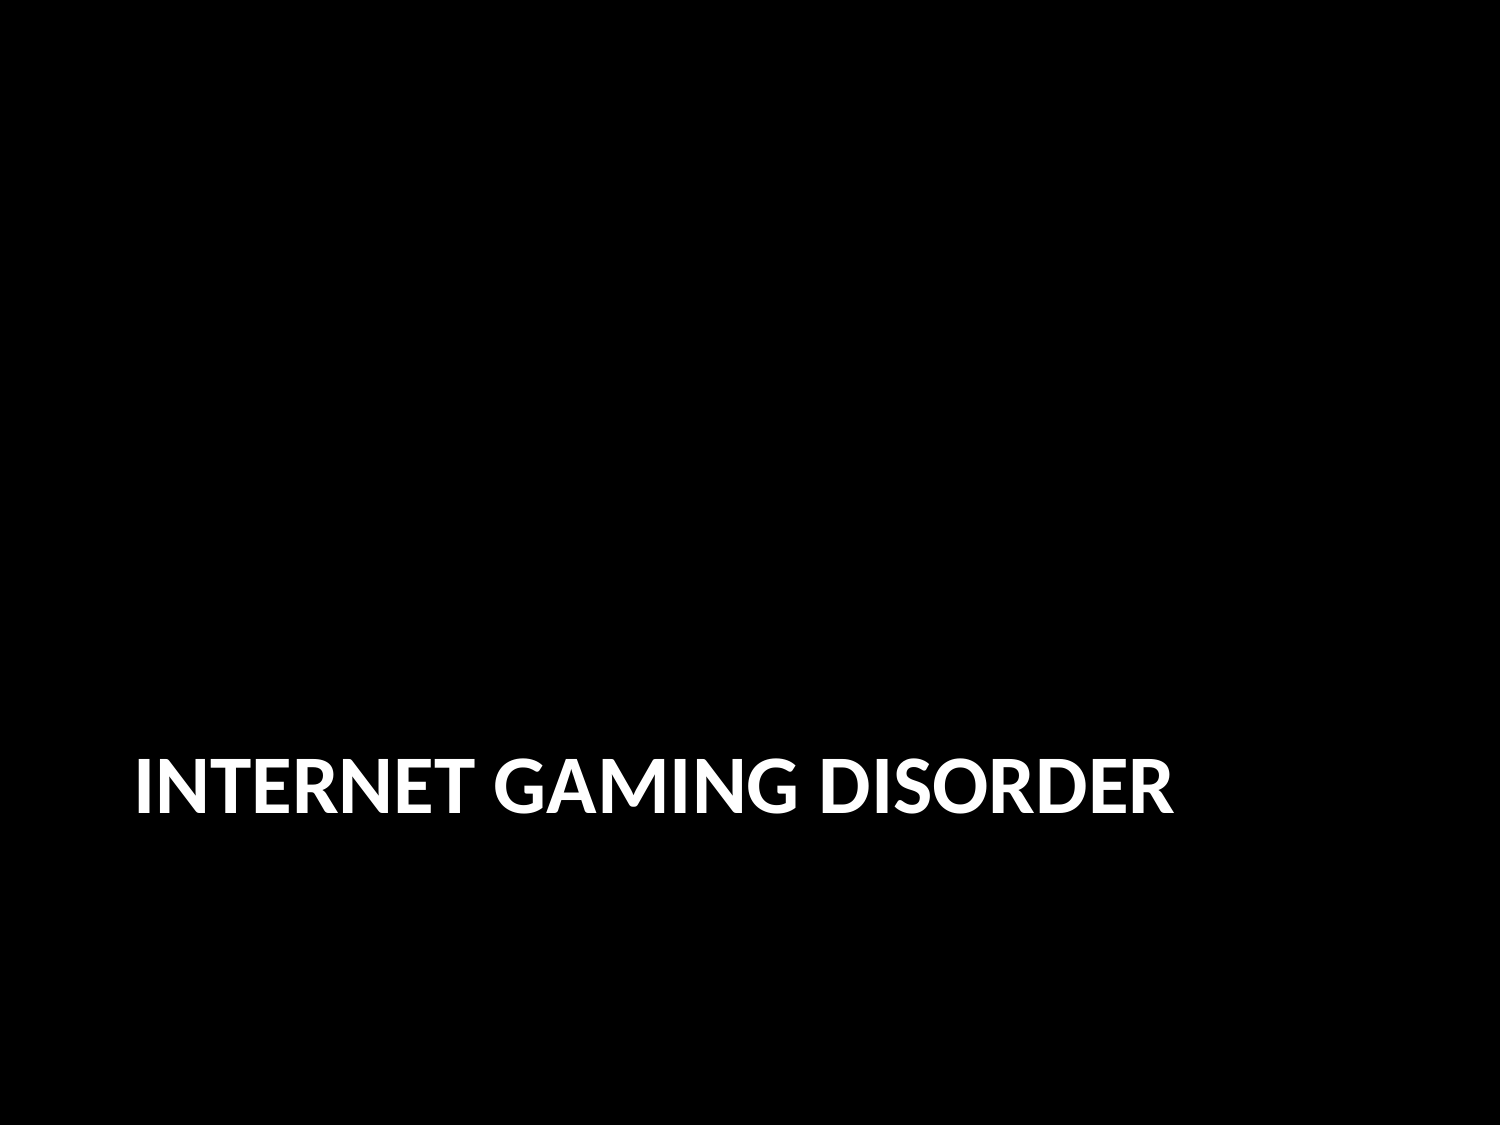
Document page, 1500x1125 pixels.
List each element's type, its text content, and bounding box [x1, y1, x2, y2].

title Internet Gaming Disorder [118, 722, 1394, 947]
